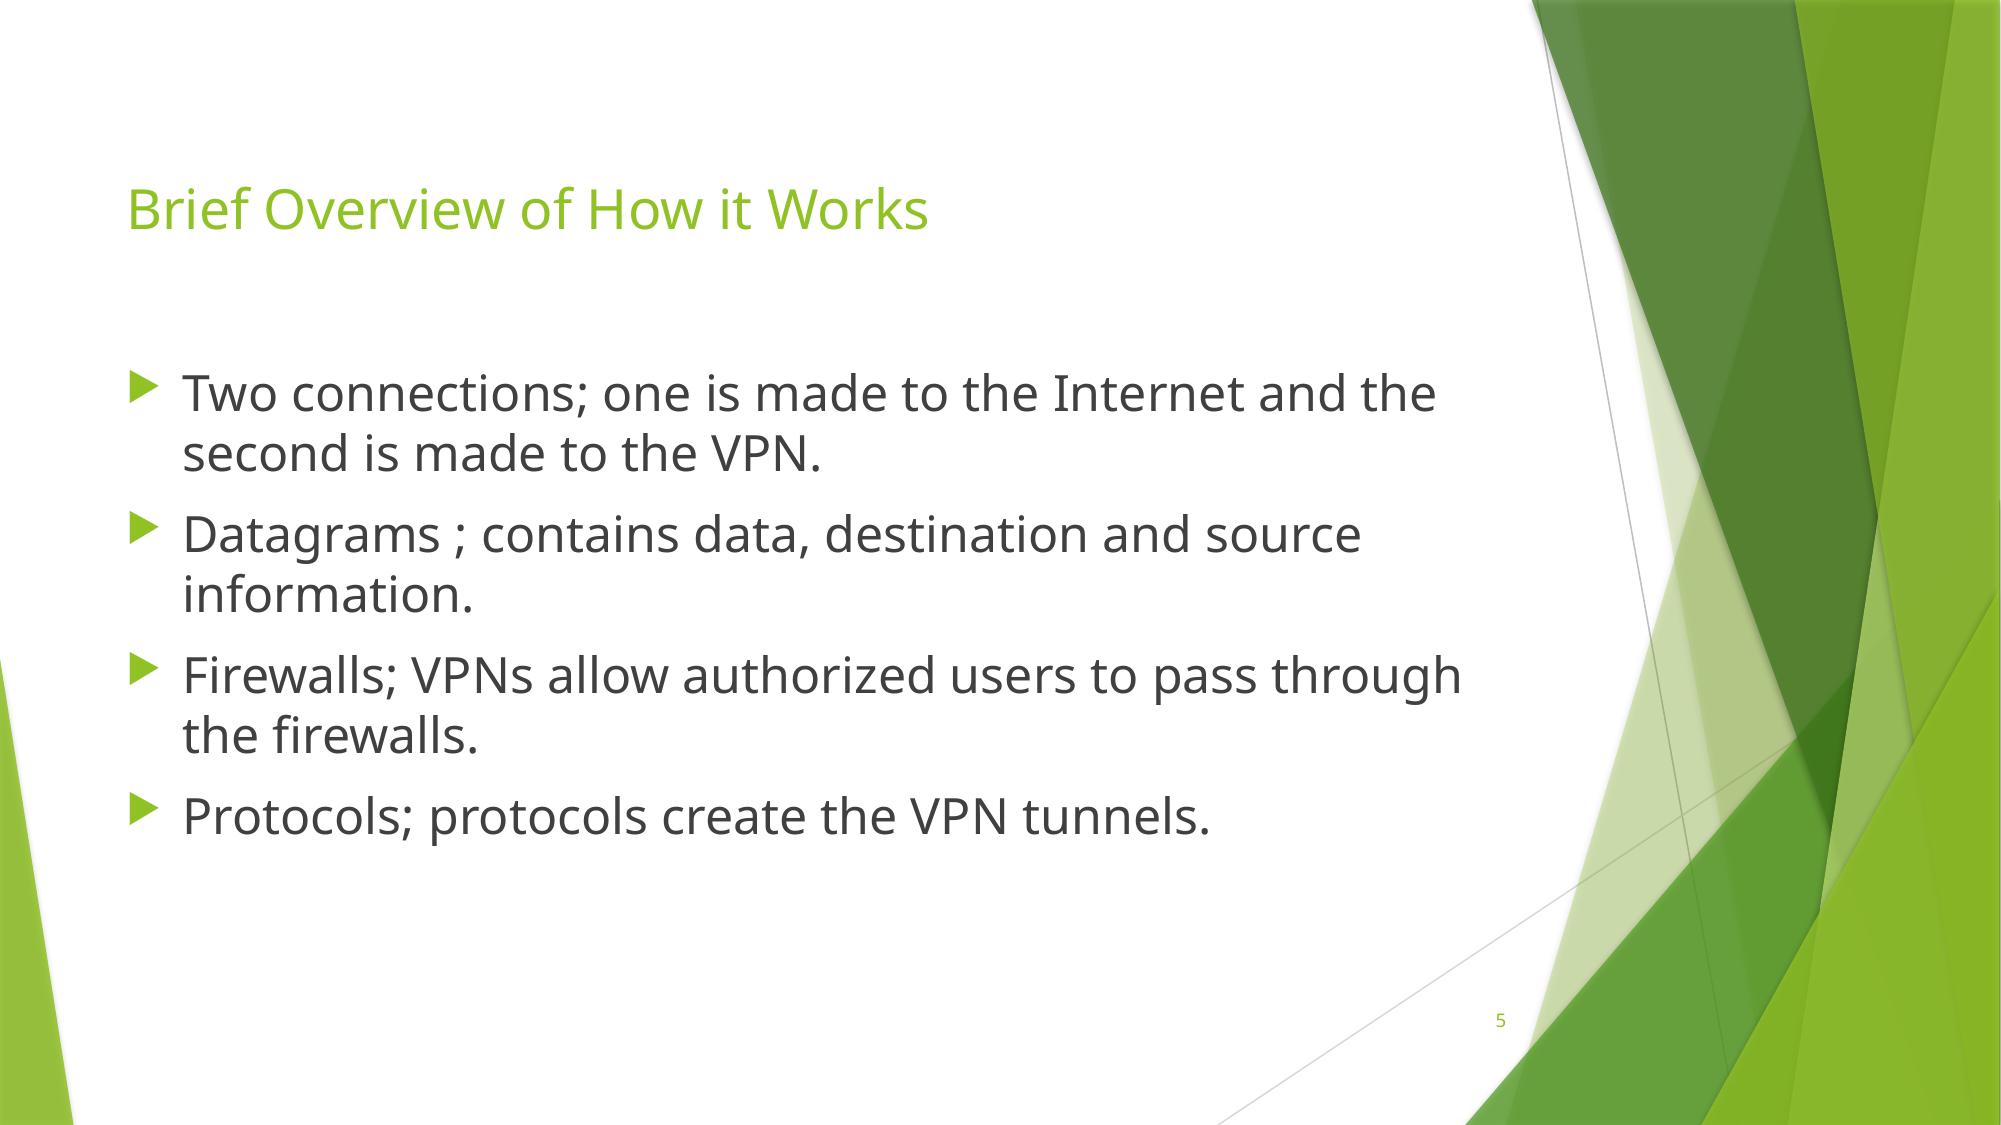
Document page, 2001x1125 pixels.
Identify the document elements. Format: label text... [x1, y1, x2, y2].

slide_number 5 [1409, 991, 1522, 1051]
title Brief Overview of How it Works [111, 99, 1522, 317]
list Two connections; one is made to the Internet and the second is made to the VPN. Datagrams ; contains data, destination and source information. Firewalls; VPNs allow authorized users to pass through the firewalls. Protocols; protocols create the VPN tunnels. [111, 354, 1522, 992]
